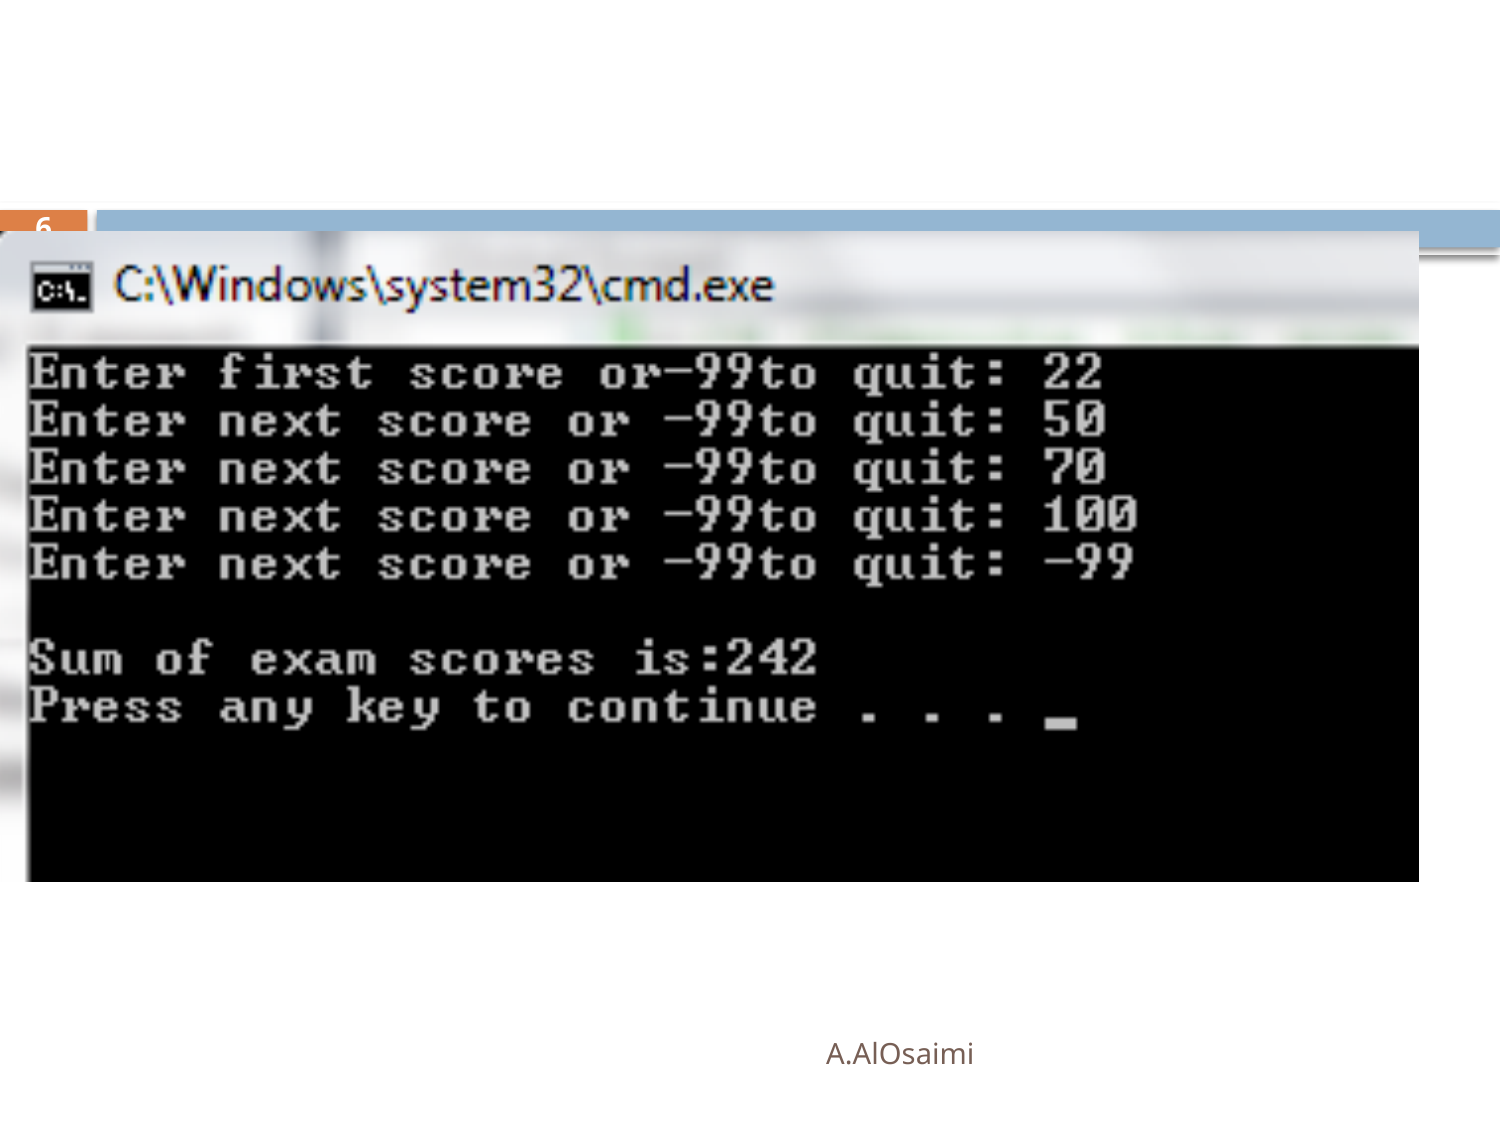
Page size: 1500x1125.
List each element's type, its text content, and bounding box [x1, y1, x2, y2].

footer A.AlOsaimi [99, 1024, 990, 1085]
picture [0, 231, 1419, 882]
slide_number 6 [0, 208, 88, 231]
